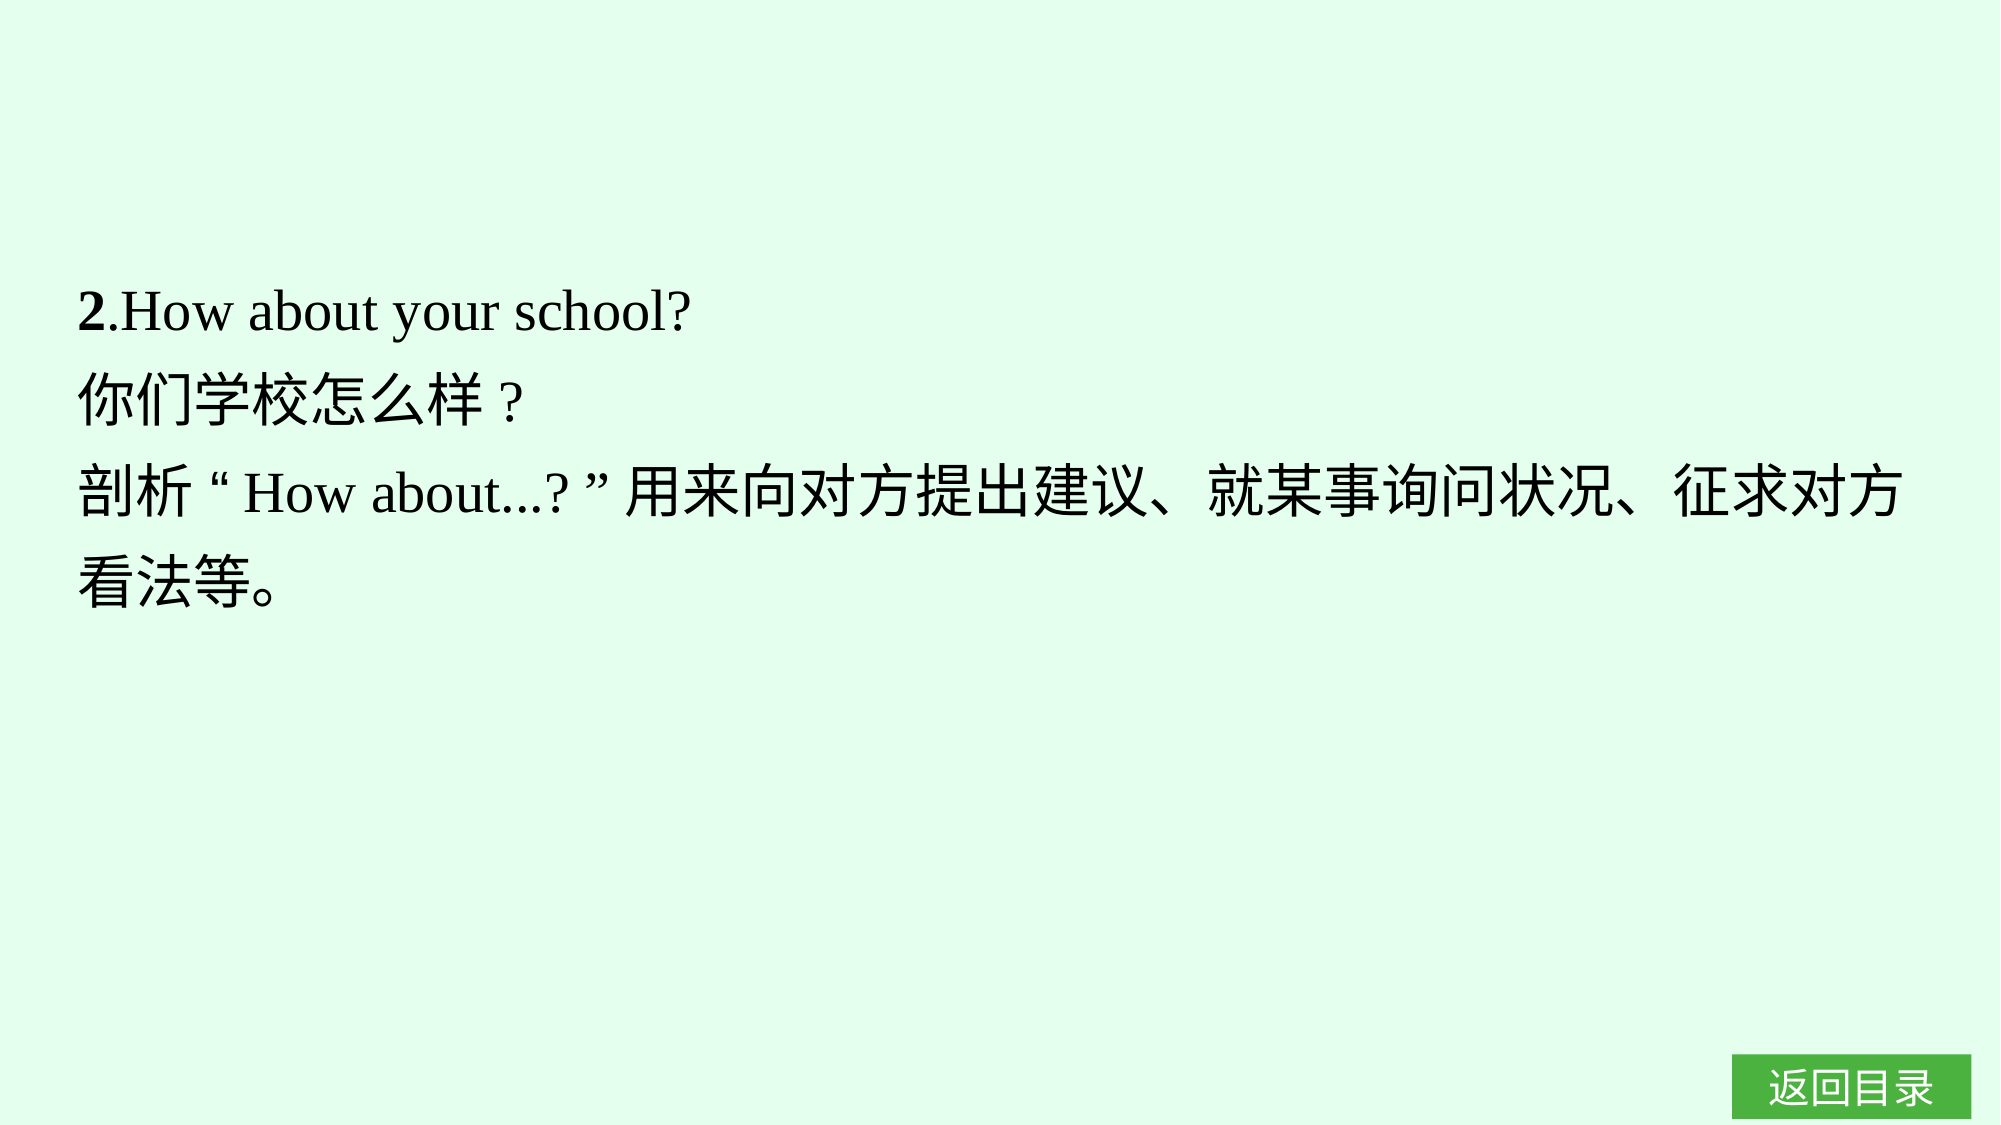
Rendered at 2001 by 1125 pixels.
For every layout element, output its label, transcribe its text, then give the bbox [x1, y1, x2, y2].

text_box 2.How about your school? 你们学校怎么样? 剖析 “How about...? ”用来向对方提出建议、就某事询问状况、征求对方看法等。 [62, 243, 1938, 623]
